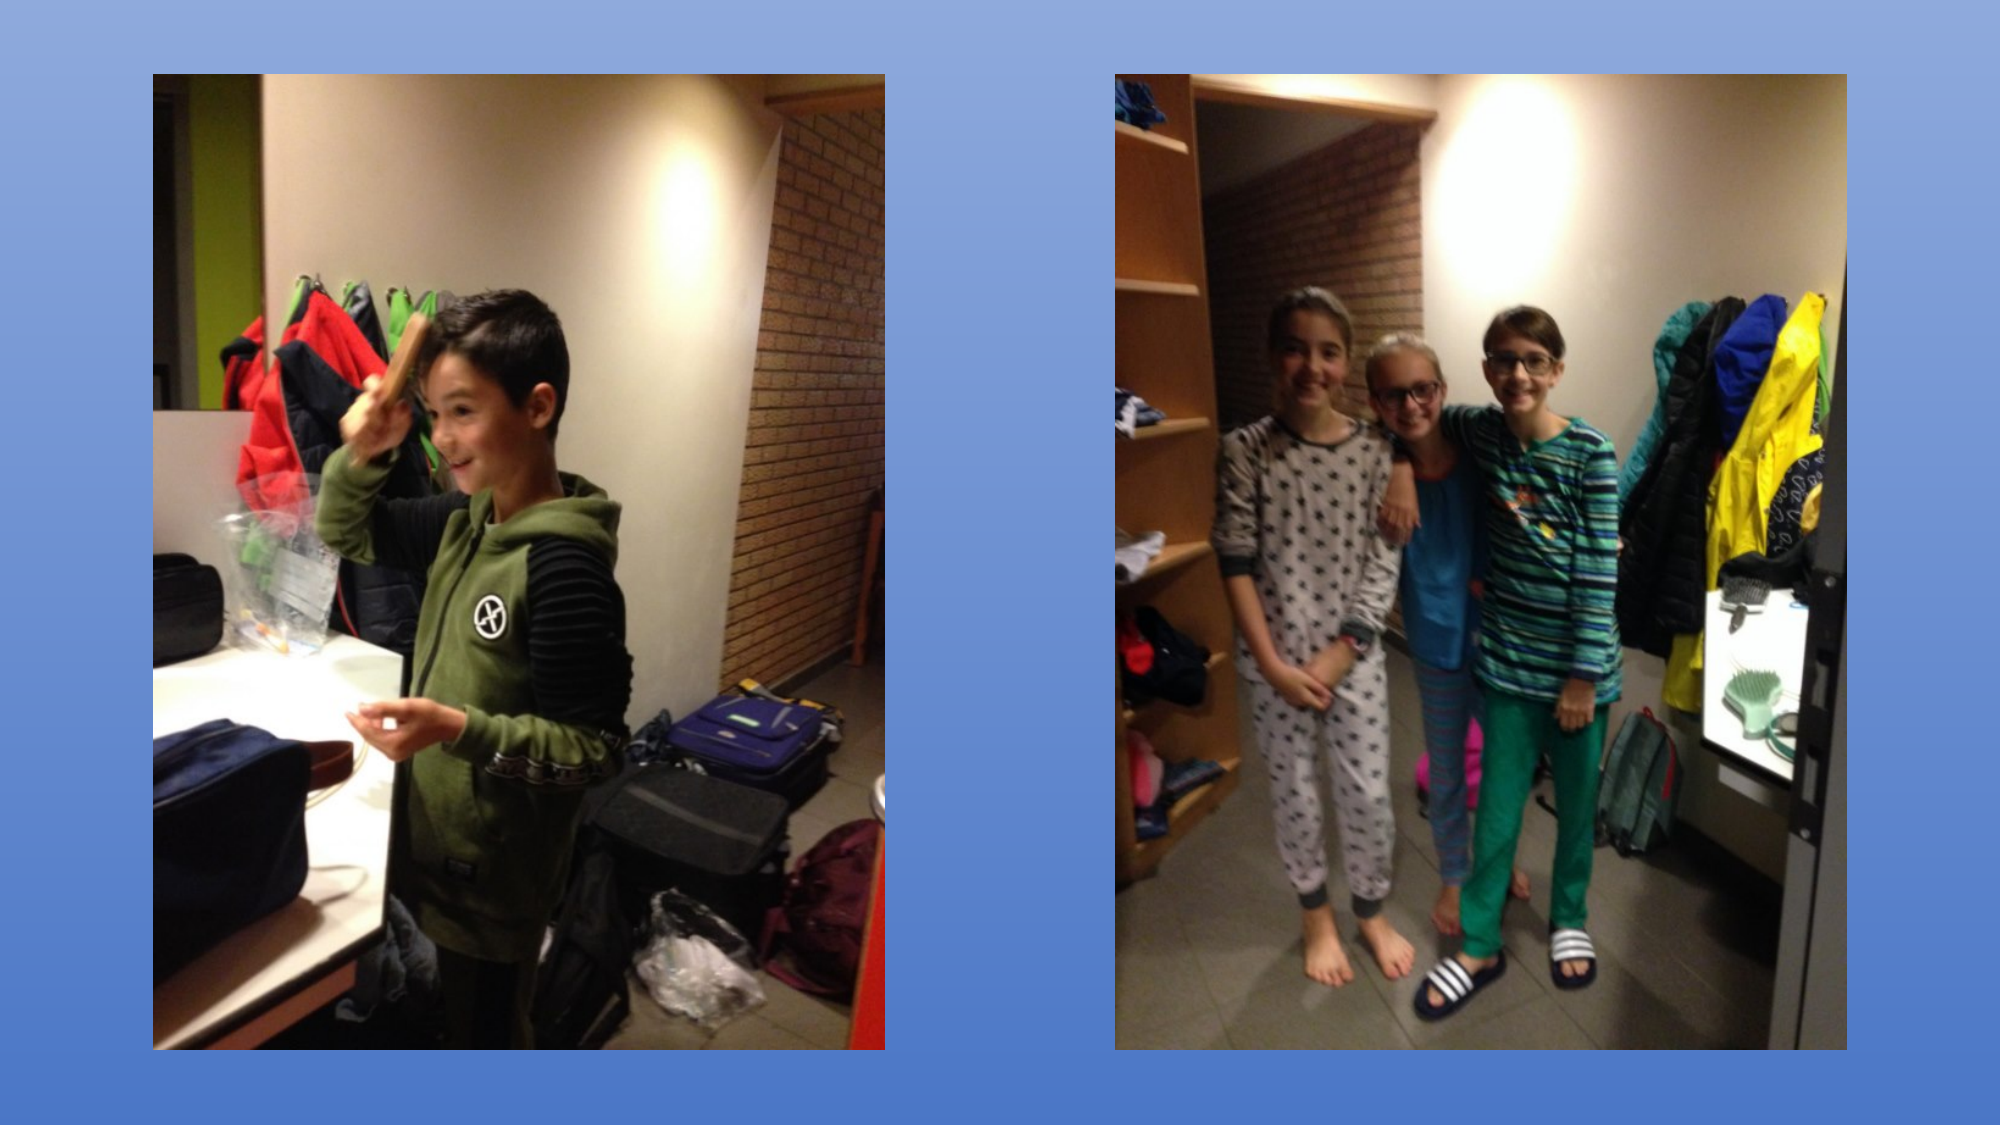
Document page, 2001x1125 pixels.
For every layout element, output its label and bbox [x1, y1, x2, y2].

picture [153, 74, 885, 1050]
picture [1115, 74, 1847, 1050]
